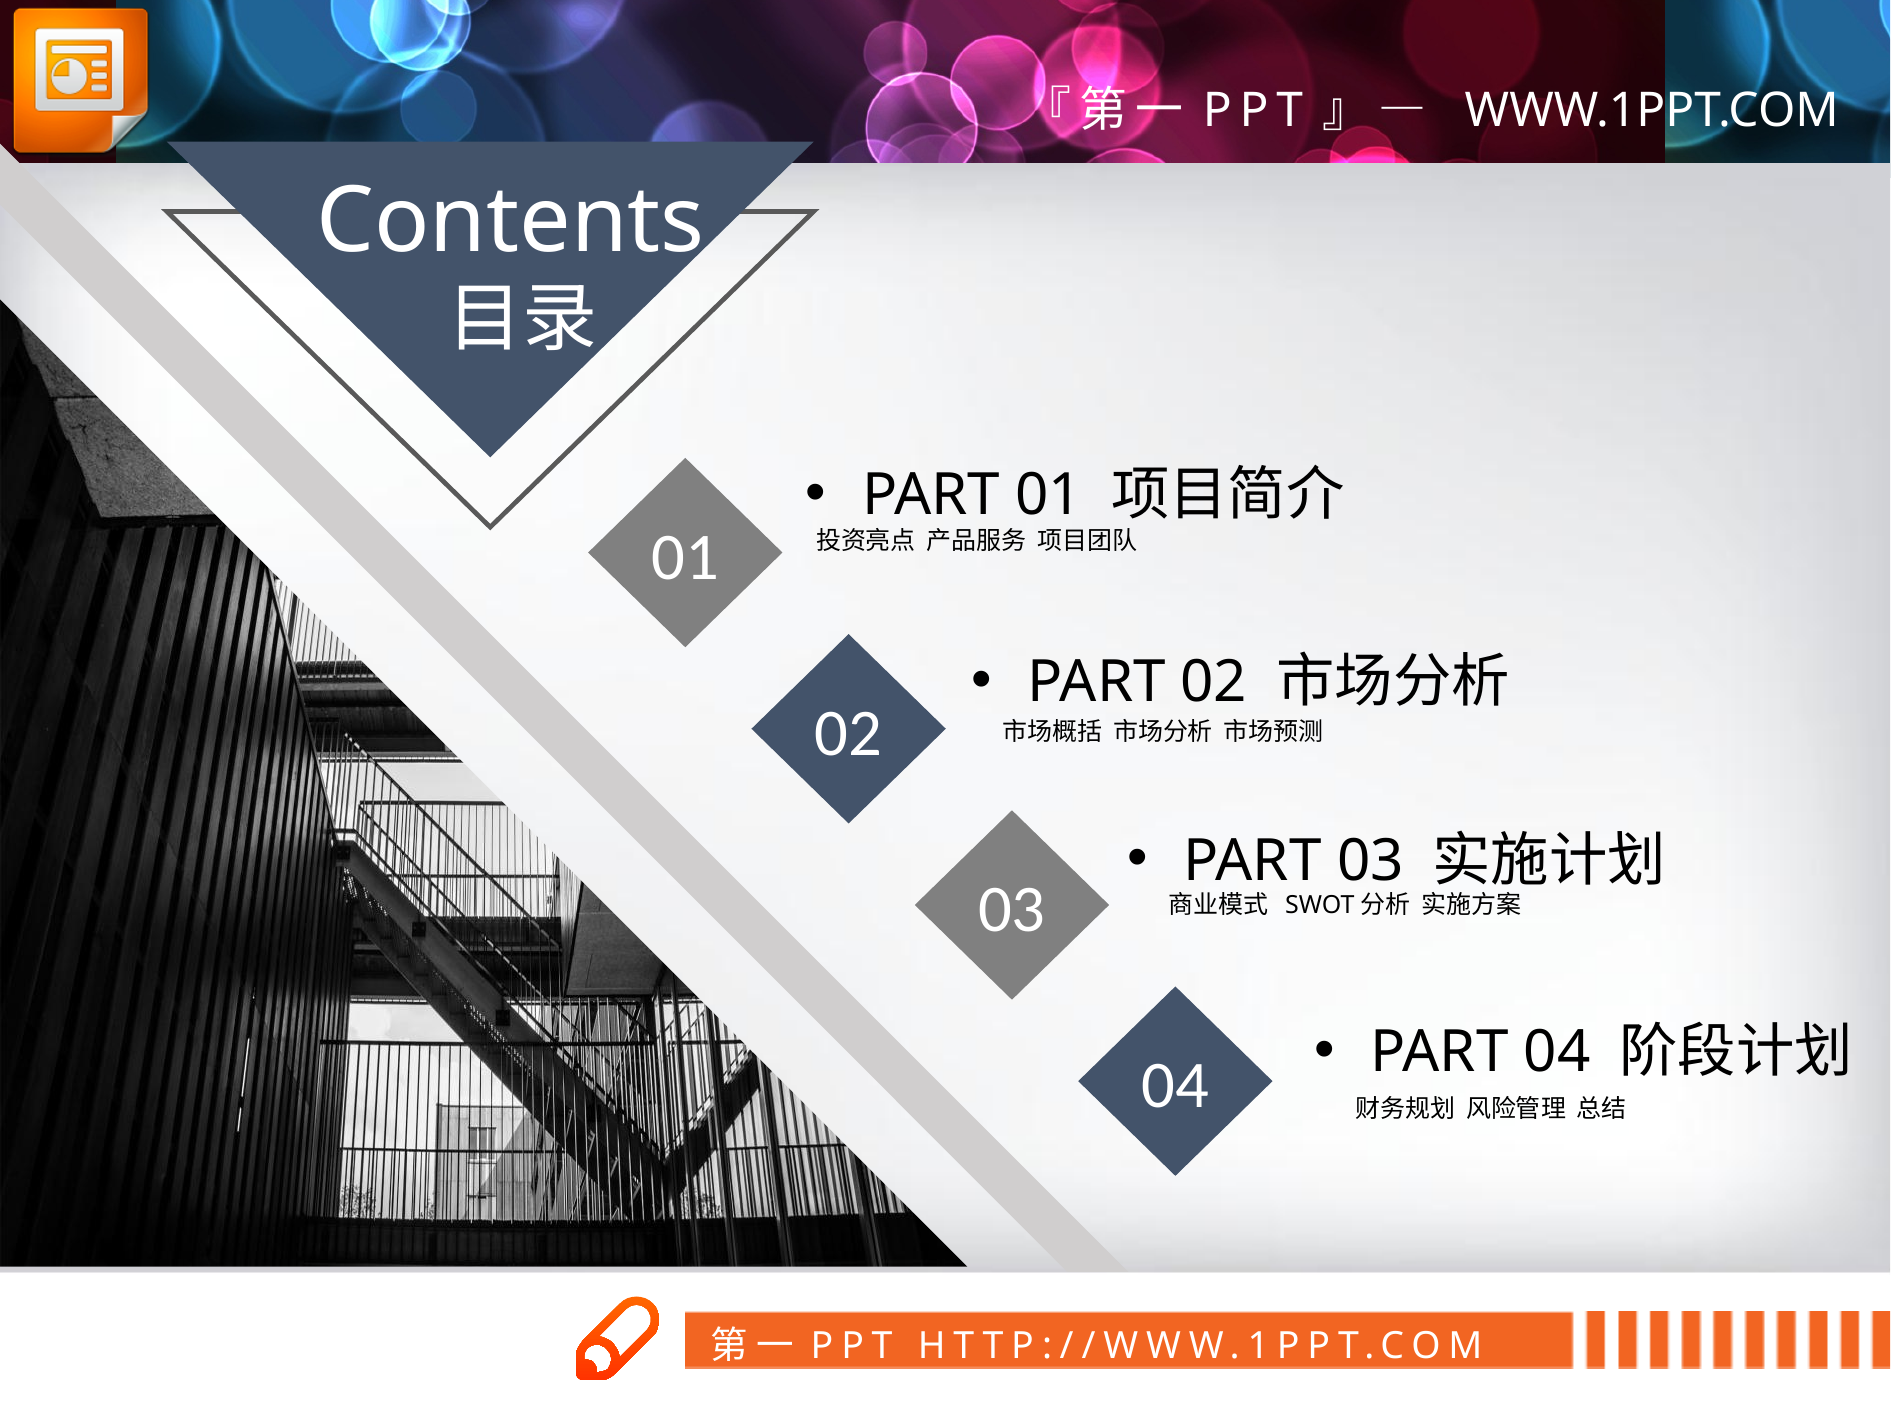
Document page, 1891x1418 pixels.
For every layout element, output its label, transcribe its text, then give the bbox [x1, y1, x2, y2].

text_box [0, 143, 1129, 1272]
text_box PART 03 实施计划 [1112, 814, 1845, 900]
text_box PART 02 市场分析 [956, 636, 1643, 721]
text_box [397, 367, 583, 458]
text_box 财务规划 风险管理 总结 [1355, 1086, 1762, 1122]
text_box [0, 299, 968, 1267]
text_box 03 [914, 810, 1110, 1000]
text_box 02 [751, 634, 946, 824]
text_box 投资亮点 产品服务 项目团队 [816, 519, 1272, 555]
text_box 04 [1078, 986, 1273, 1176]
text_box 商业模式 SWOT分析 实施方案 [1168, 883, 1575, 919]
text_box Contents 目录 [301, 152, 744, 367]
text_box [326, 367, 655, 528]
text_box [166, 211, 301, 343]
text_box 01 [588, 457, 783, 648]
text_box 市场概括 市场分析 市场预测 [1002, 709, 1458, 746]
text_box PART 01 项目简介 [790, 449, 1478, 534]
text_box [744, 211, 814, 280]
text_box [166, 141, 814, 273]
text_box PART 04 阶段计划 [1299, 1005, 1891, 1091]
picture [0, 0, 1891, 1275]
picture [685, 1311, 1891, 1369]
